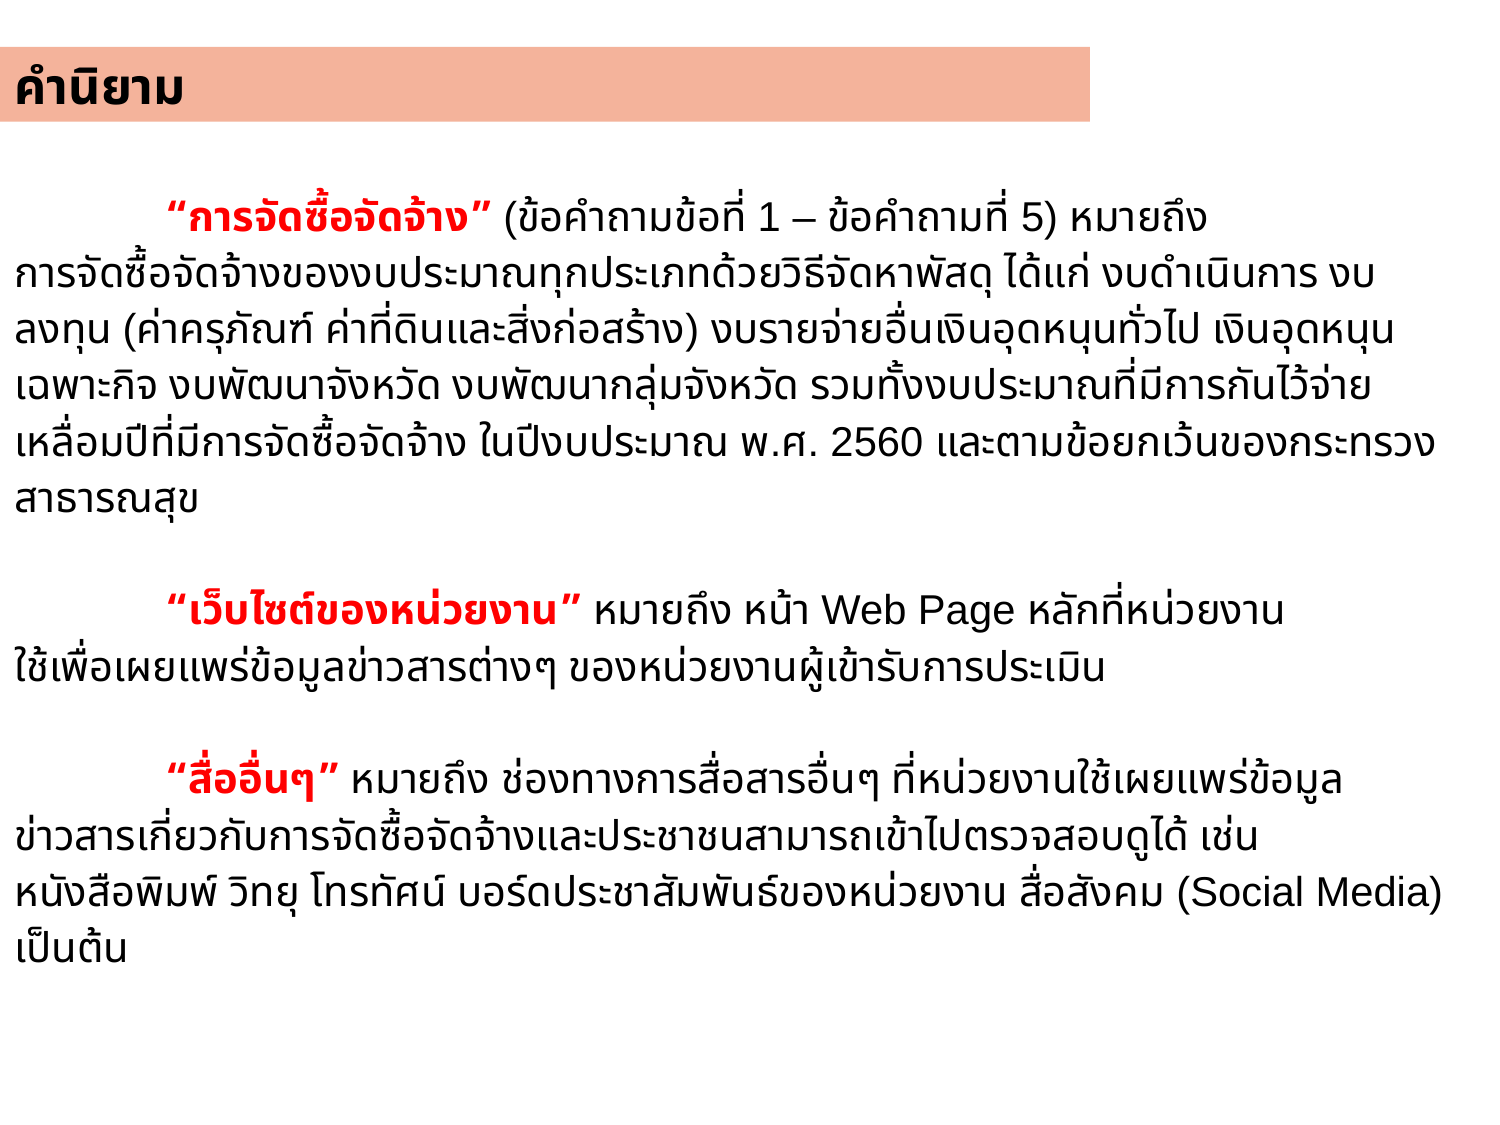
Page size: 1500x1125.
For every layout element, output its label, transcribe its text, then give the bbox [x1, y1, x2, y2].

text_box คำนิยาม [0, 46, 1090, 122]
text_box “การจัดซื้อจัดจ้าง” (ข้อคำถามข้อที่ 1 – ข้อคำถามที่ 5) หมายถึง การจัดซื้อจัดจ้างของงบประมาณทุกประเภทด้วยวิธีจัดหาพัสดุ ได้แก่ งบดำเนินการ งบลงทุน (ค่าครุภัณฑ์ ค่าที่ดินและสิ่งก่อสร้าง) งบรายจ่ายอื่นเงินอุดหนุนทั่วไป เงินอุดหนุนเฉพาะกิจ งบพัฒนาจังหวัด งบพัฒนากลุ่มจังหวัด รวมทั้งงบประมาณที่มีการกันไว้จ่ายเหลื่อมปีที่มีการจัดซื้อจัดจ้าง ในปีงบประมาณ พ.ศ. 2560 และตามข้อยกเว้นของกระทรวงสาธารณสุข “เว็บไซต์ของหน่วยงาน” หมายถึง หน้า Web Page หลักที่หน่วยงาน ใช้เพื่อเผยแพร่ข้อมูลข่าวสารต่างๆ ของหน่วยงานผู้เข้ารับการประเมิน “สื่ออื่นๆ” หมายถึง ช่องทางการสื่อสารอื่นๆ ที่หน่วยงานใช้เผยแพร่ข้อมูลข่าวสารเกี่ยวกับการจัดซื้อจัดจ้างและประชาชนสามารถเข้าไปตรวจสอบดูได้ เช่น หนังสือพิมพ์ วิทยุ โทรทัศน์ บอร์ดประชาสัมพันธ์ของหน่วยงาน สื่อสังคม (Social Media) เป็นต้น [0, 175, 1465, 1035]
